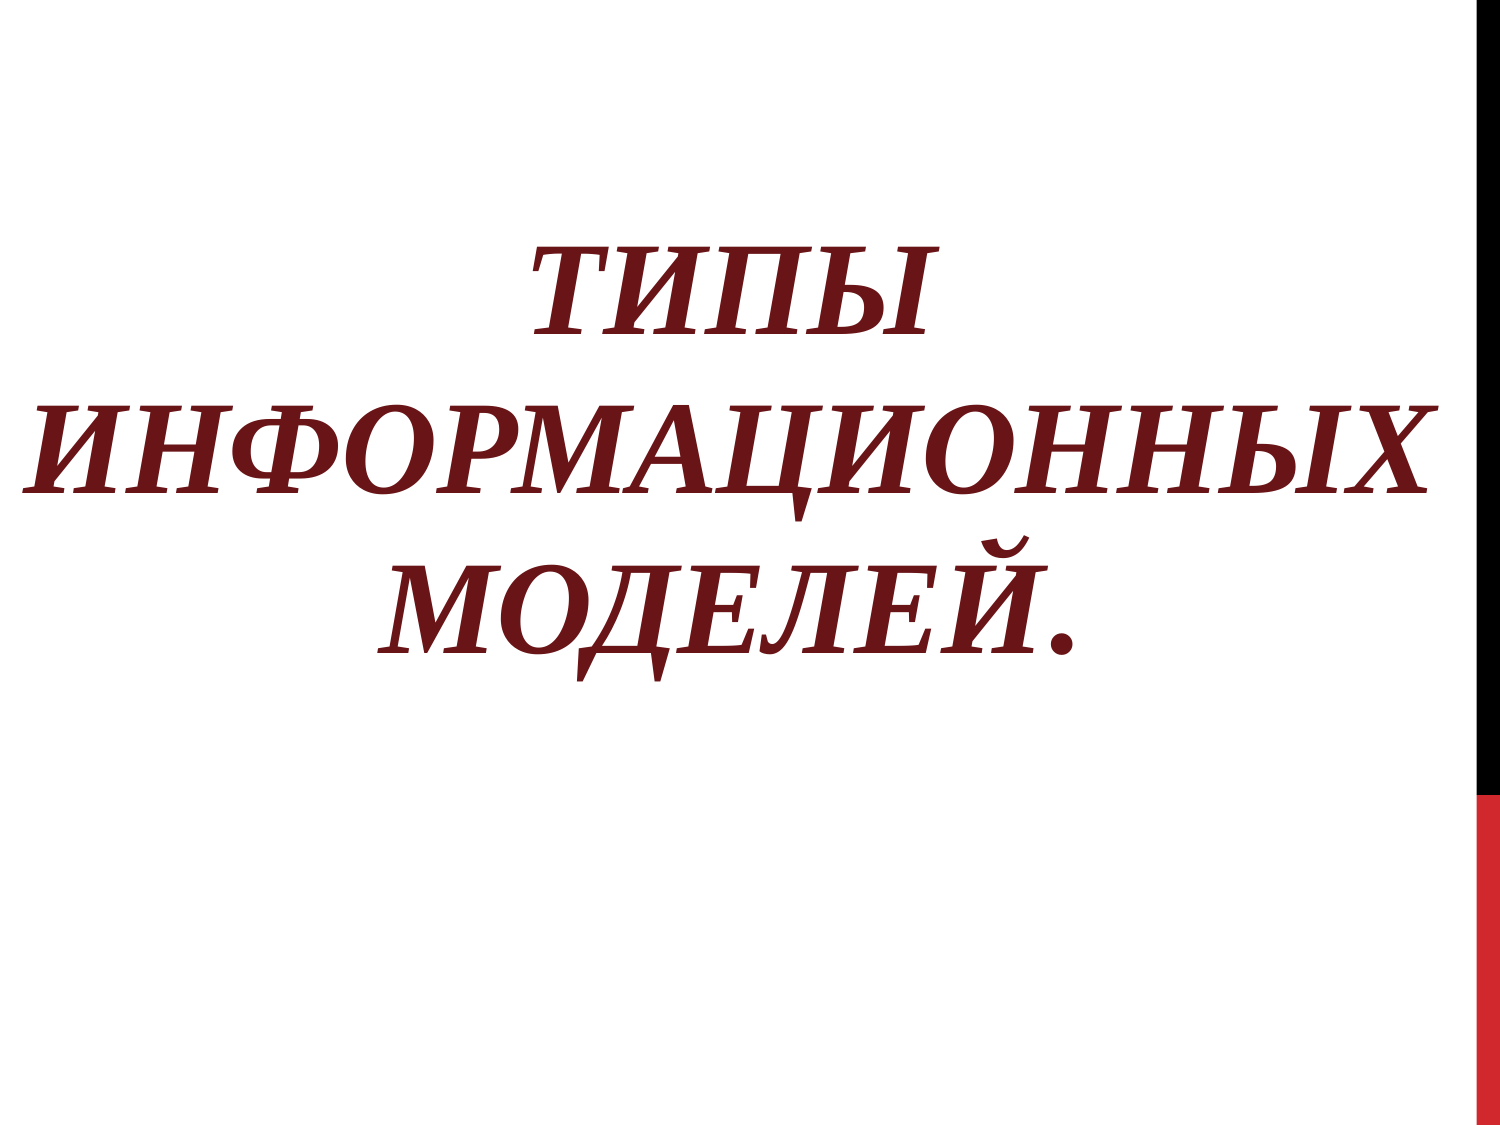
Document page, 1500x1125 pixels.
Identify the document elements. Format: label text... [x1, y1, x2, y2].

title Типы информационных моделей. [0, 19, 1459, 863]
